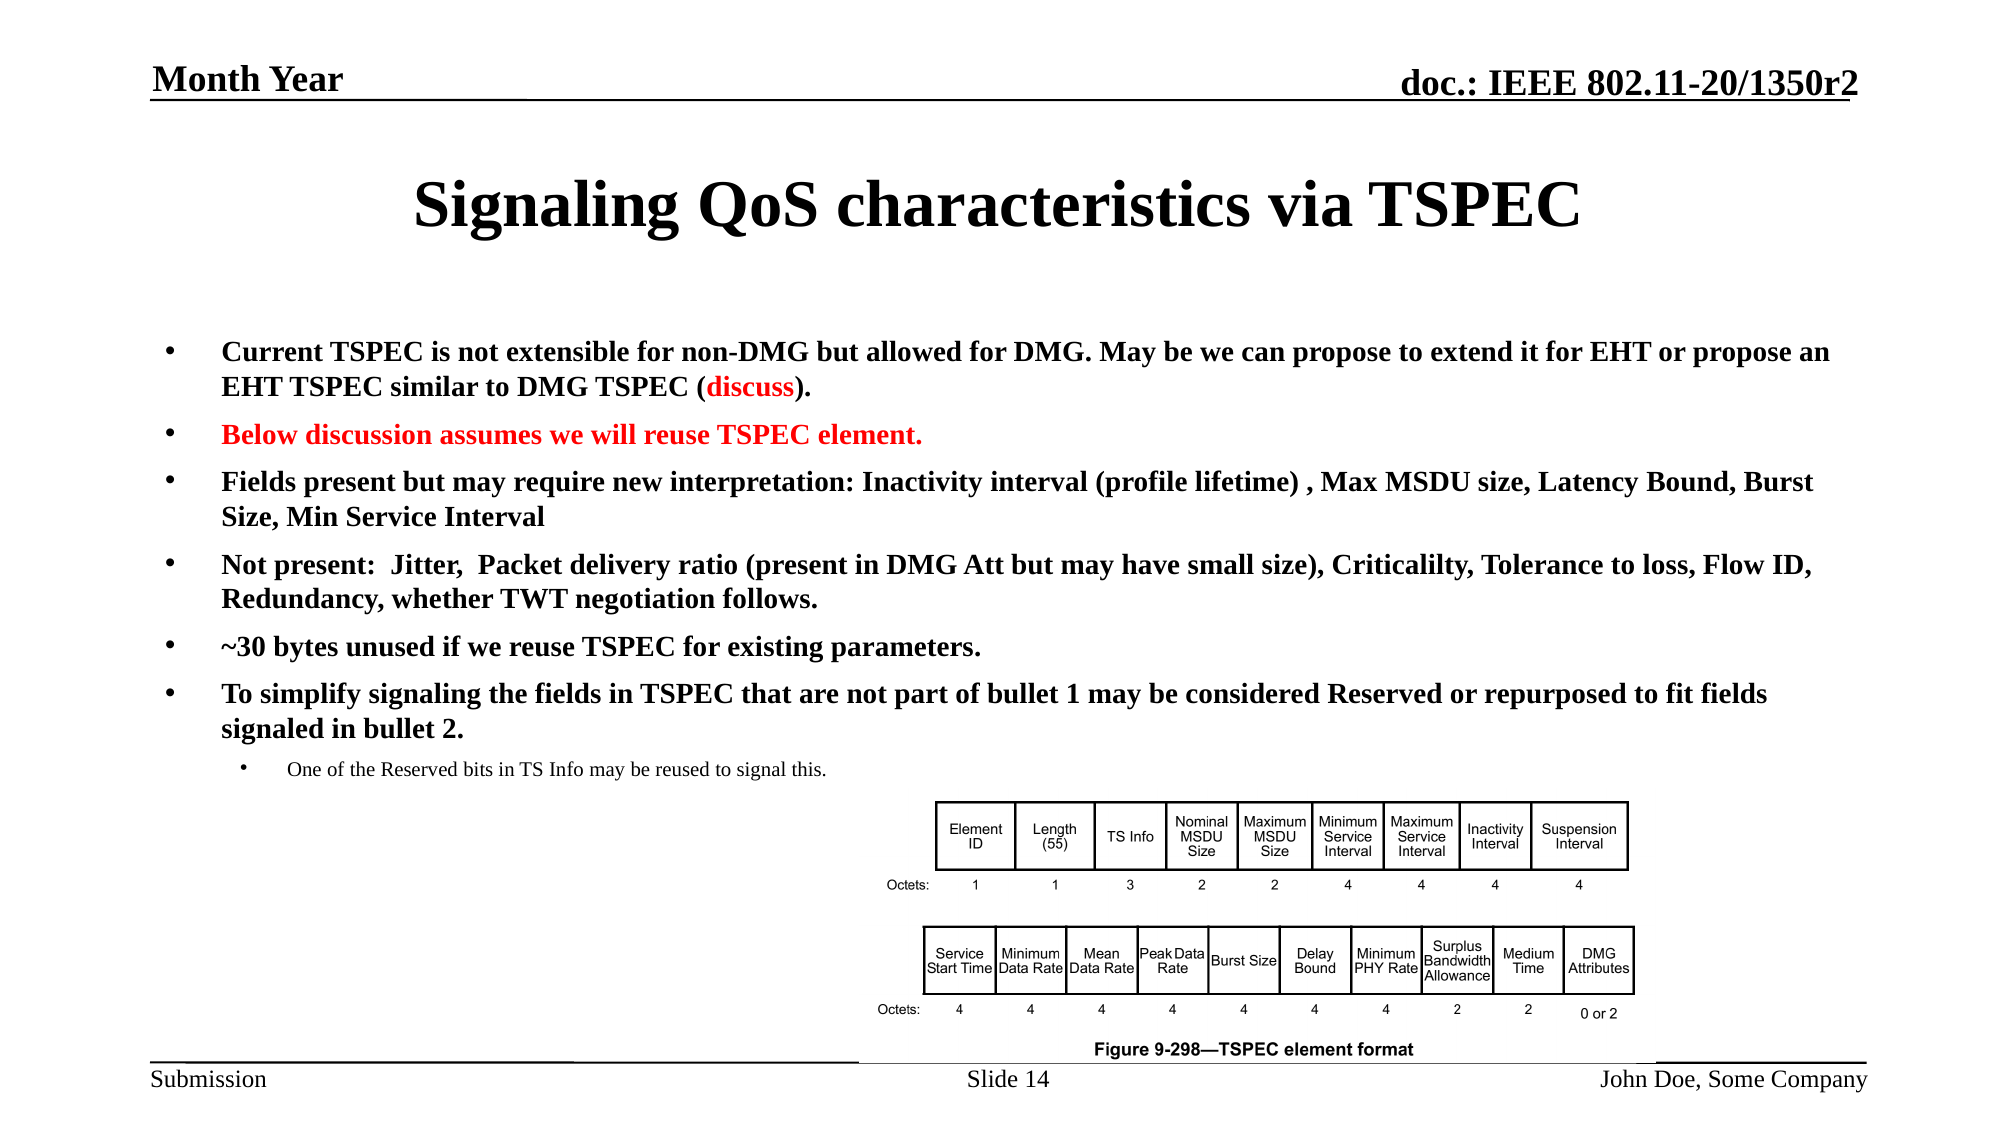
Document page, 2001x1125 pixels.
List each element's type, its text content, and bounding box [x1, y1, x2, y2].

list Current TSPEC is not extensible for non-DMG but allowed for DMG. May be we can propose to extend it for EHT or propose an EHT TSPEC similar to DMG TSPEC (discuss). Below discussion assumes we will reuse TSPEC element. Fields present but may require new interpretation: Inactivity interval (profile lifetime) , Max MSDU size, Latency Bound, Burst Size, Min Service Interval Not present: Jitter, Packet delivery ratio (present in DMG Att but may have small size), Criticalilty, Tolerance to loss, Flow ID, Redundancy, whether TWT negotiation follows. ~30 bytes unused if we reuse TSPEC for existing parameters. To simplify signaling the fields in TSPEC that are not part of bullet 1 may be considered Reserved or repurposed to fit fields signaled in bullet 2. One of the Reserved bits in TS Info may be reused to signal this. [149, 324, 1850, 1000]
slide_number Month Year [152, 54, 563, 100]
slide_number Slide 14 [950, 1070, 1067, 1123]
footer John Doe, Some Company [1171, 1061, 1869, 1093]
title Signaling QoS characteristics via TSPEC [149, 112, 1850, 288]
picture [859, 788, 1656, 1063]
